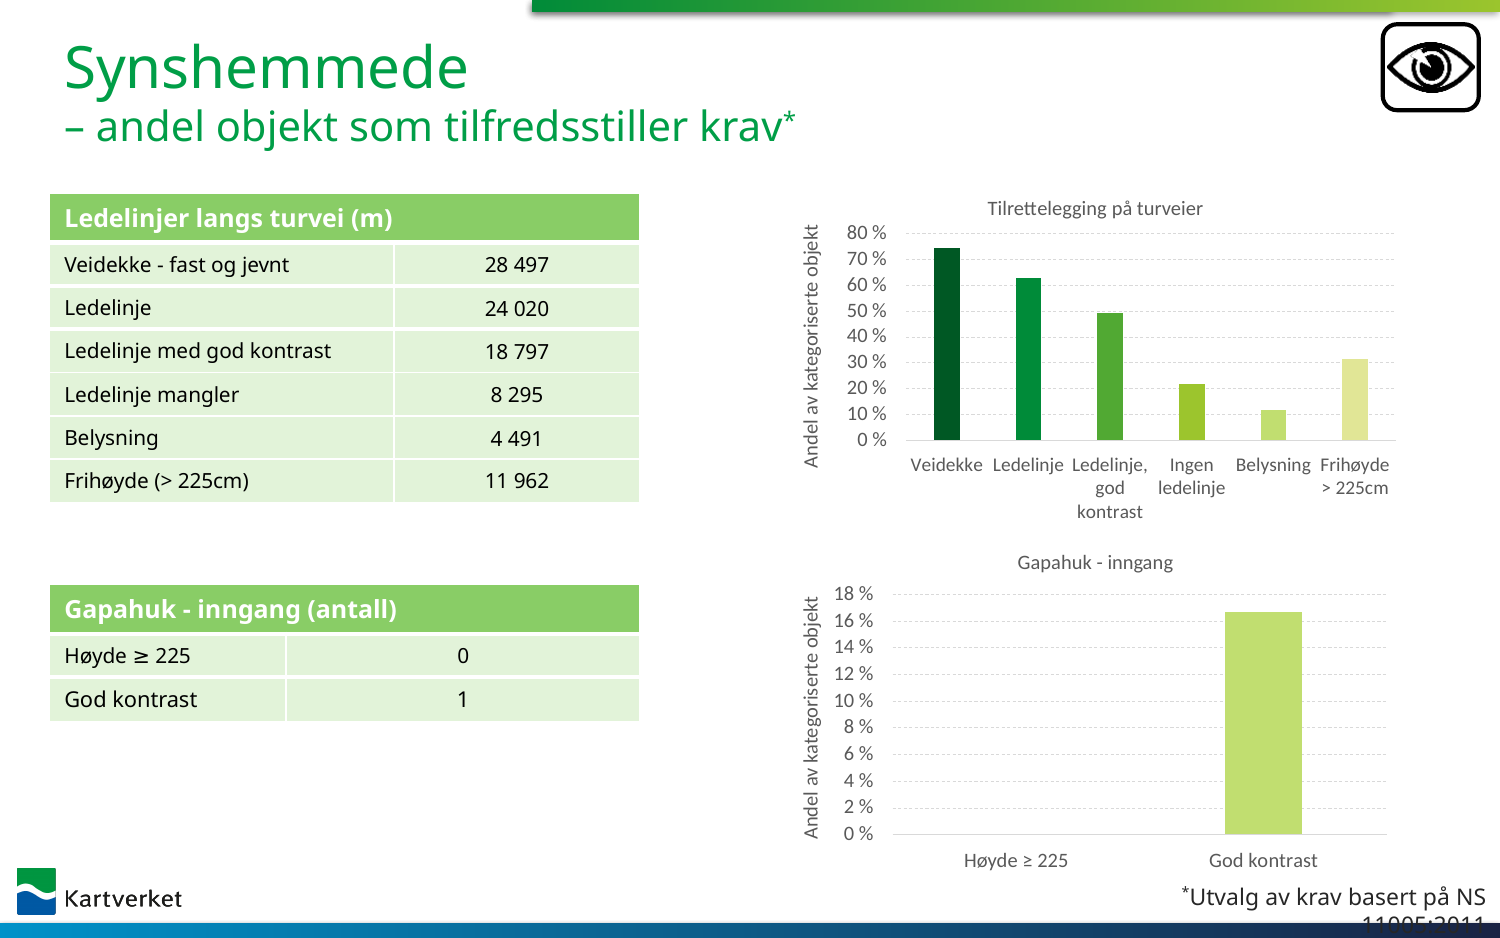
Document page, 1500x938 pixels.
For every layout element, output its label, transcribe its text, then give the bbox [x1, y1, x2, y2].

table_cell 4 491 [395, 417, 639, 458]
table_cell Veidekke - fast og jevnt [50, 245, 393, 284]
table_cell 1 [287, 679, 639, 721]
table_cell Ledelinje [50, 288, 393, 327]
table_cell Ledelinje mangler [50, 373, 393, 415]
text_box Synshemmede – andel objekt som tilfredsstiller krav* [49, 24, 1431, 158]
table_cell God kontrast [50, 679, 285, 721]
table_header Gapahuk - inngang (antall) [50, 585, 639, 632]
table_cell Belysning [50, 417, 393, 458]
table_header Ledelinjer langs turvei (m) [50, 194, 639, 240]
table_cell 11 962 [395, 460, 639, 502]
table_cell 18 797 [395, 331, 639, 372]
table_cell 28 497 [395, 245, 639, 284]
picture [791, 187, 1400, 526]
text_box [1382, 24, 1480, 111]
table_cell 24 020 [395, 288, 639, 327]
table_cell Høyde ≥ 225 [50, 636, 285, 675]
picture [791, 541, 1400, 880]
table_cell Frihøyde (> 225cm) [50, 460, 393, 502]
table_cell Ledelinje med god kontrast [50, 331, 393, 372]
table_cell 8 295 [395, 373, 639, 415]
table_cell 0 [287, 636, 639, 675]
text_box *Utvalg av krav basert på NS 11005:2011 [1068, 873, 1500, 938]
